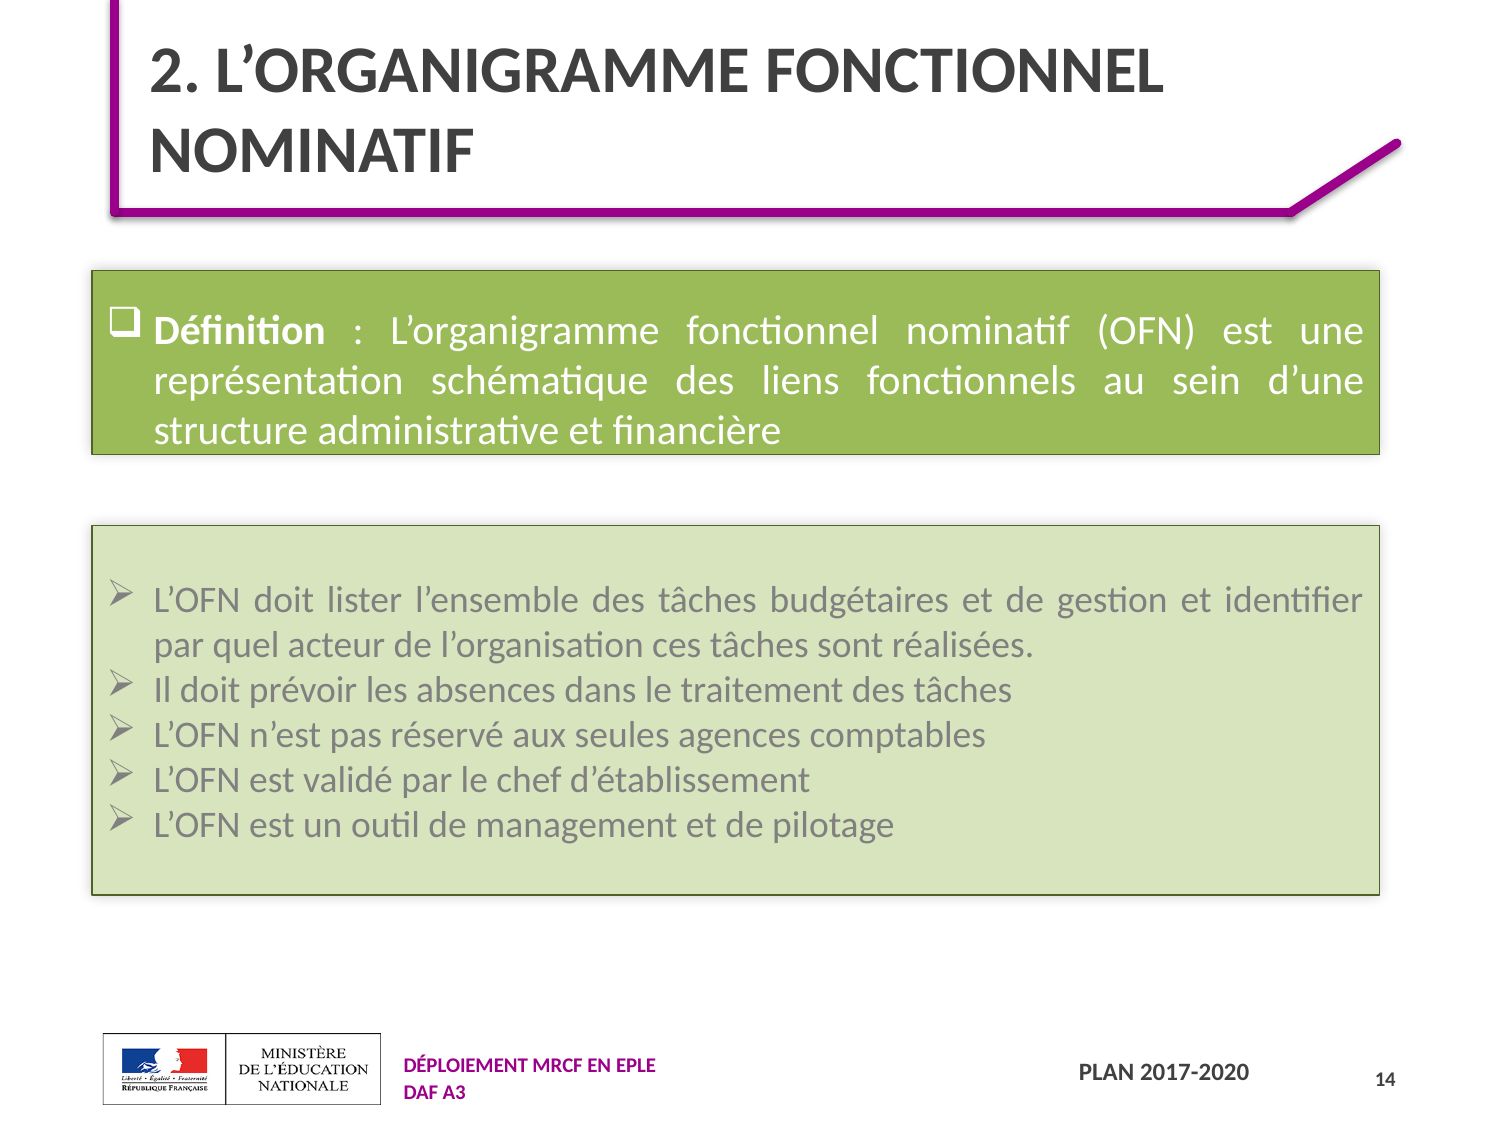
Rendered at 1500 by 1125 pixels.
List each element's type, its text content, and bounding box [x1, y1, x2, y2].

slide_number 14 [1336, 1048, 1411, 1109]
text_box Définition : L’organigramme fonctionnel nominatif (OFN) est une représentation schématique des liens fonctionnels au sein d’une structure administrative et financière [91, 270, 1380, 455]
text_box L’OFN doit lister l’ensemble des tâches budgétaires et de gestion et identifier par quel acteur de l’organisation ces tâches sont réalisées. Il doit prévoir les absences dans le traitement des tâches L’OFN n’est pas réservé aux seules agences comptables L’OFN est validé par le chef d’établissement L’OFN est un outil de management et de pilotage [91, 525, 1380, 896]
title 2. l’organigramme fonctionnel nominatif [134, 0, 1489, 212]
picture [102, 1033, 381, 1105]
